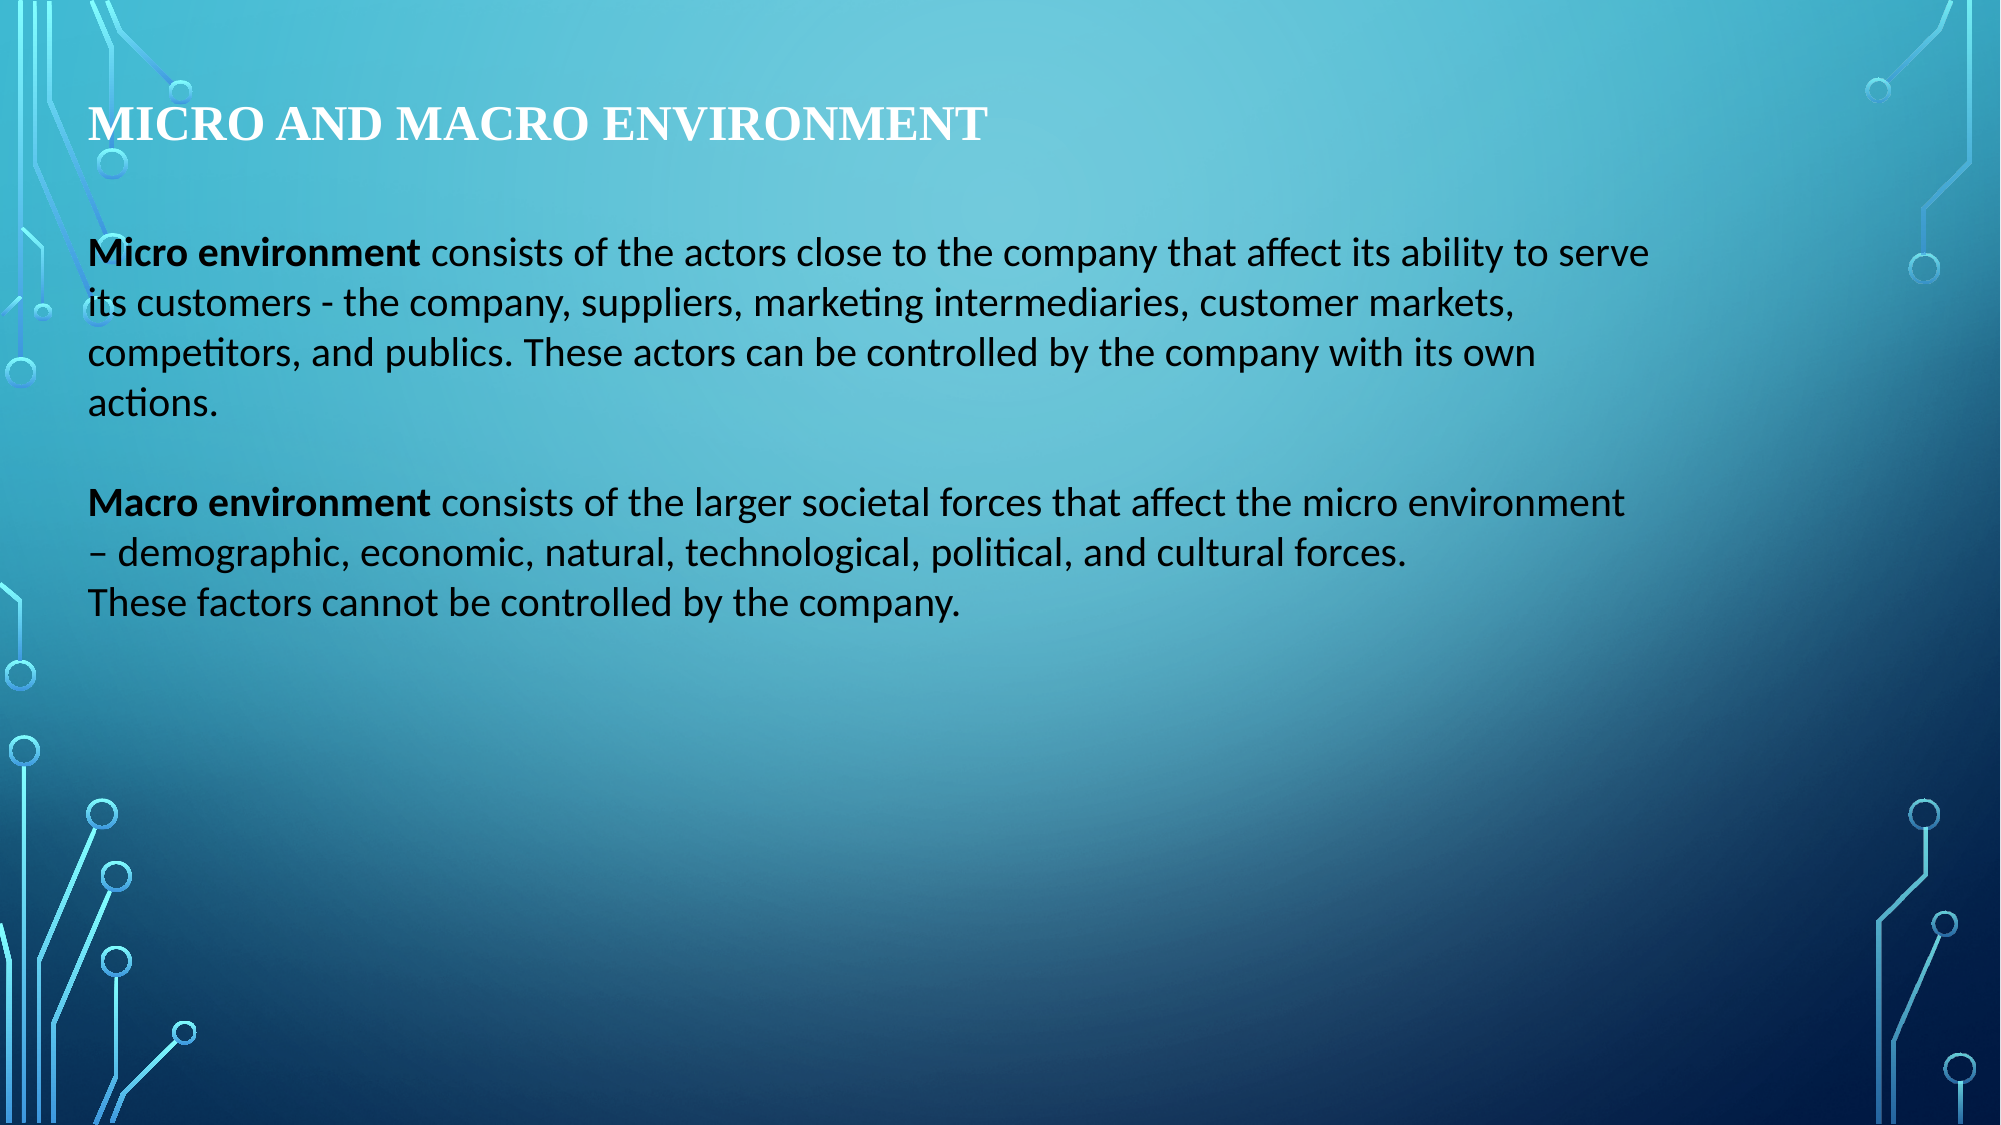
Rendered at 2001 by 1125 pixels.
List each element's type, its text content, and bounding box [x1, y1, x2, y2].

text_box Micro environment consists of the actors close to the company that affect its ability to serve its customers - the company, suppliers, marketing intermediaries, customer markets, competitors, and publics. These actors can be controlled by the company with its own actions. Macro environment consists of the larger societal forces that affect the micro environment – demographic, economic, natural, technological, political, and cultural forces. These factors cannot be controlled by the company. [72, 217, 1670, 753]
title Micro and Macro Environment [72, 51, 1352, 198]
